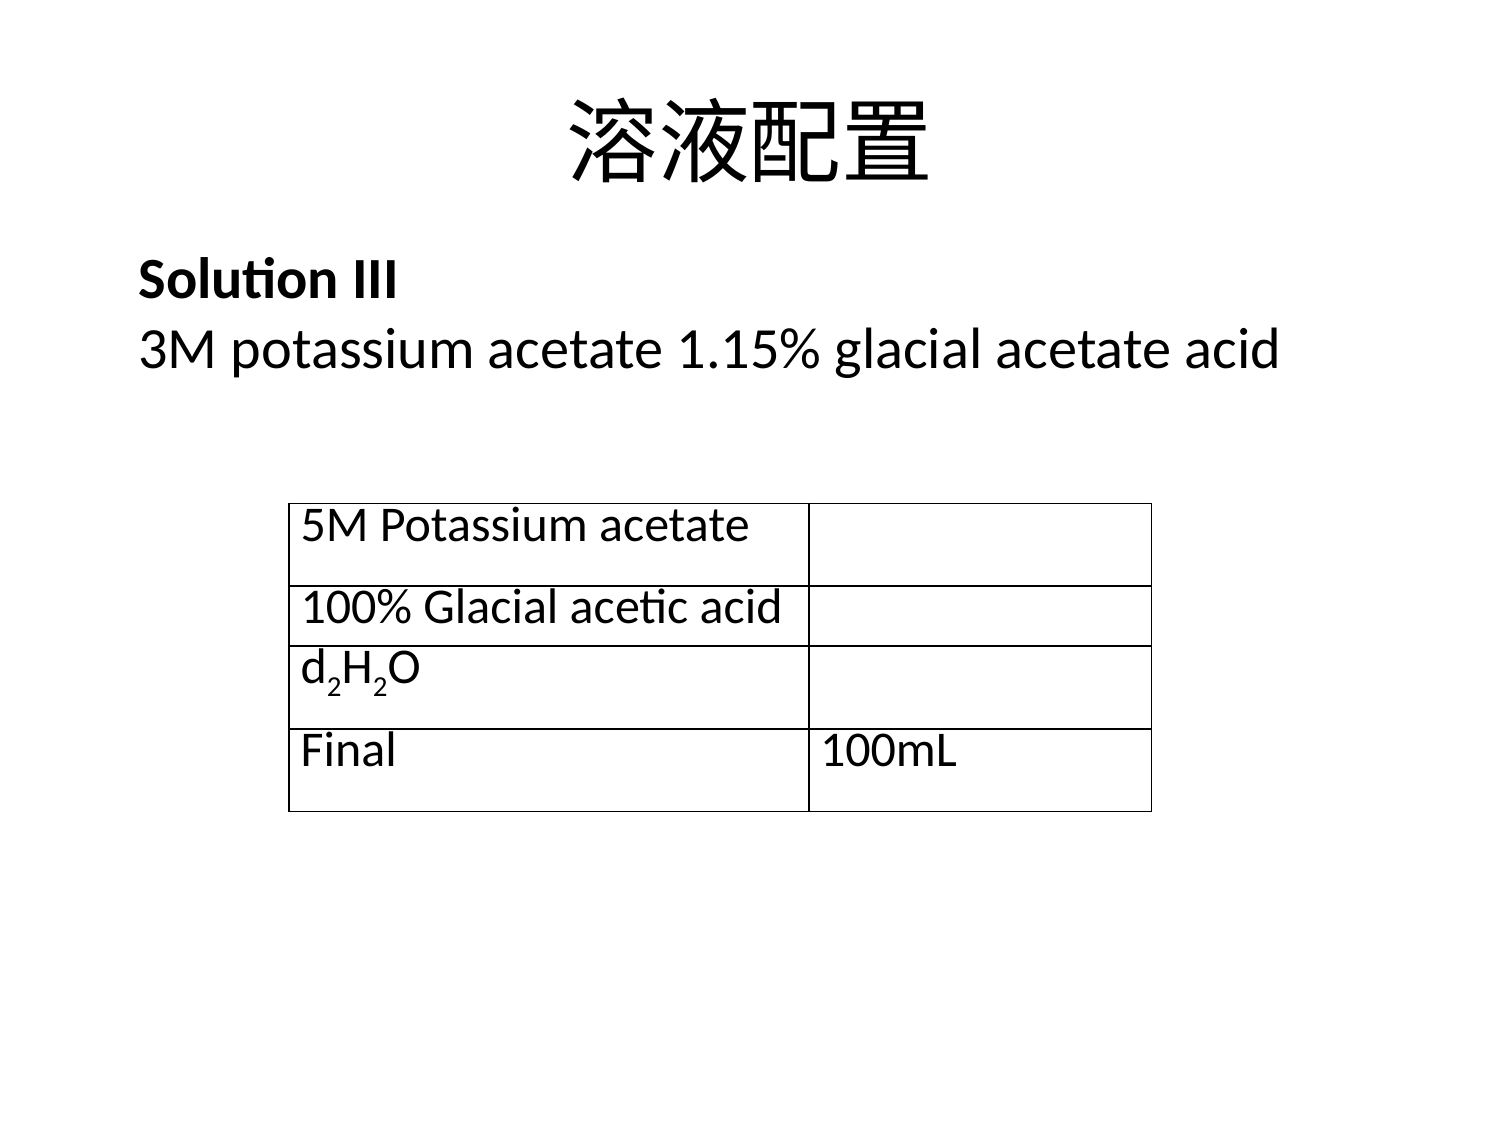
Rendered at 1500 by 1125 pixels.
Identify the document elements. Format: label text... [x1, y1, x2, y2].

table_cell d2H2O [290, 647, 808, 728]
table_header 5M Potassium acetate [290, 504, 808, 585]
table_cell 100mL [810, 730, 1151, 811]
table_cell [810, 647, 1151, 728]
table_header [810, 504, 1151, 585]
table_cell 100% Glacial acetic acid [290, 587, 808, 645]
table_cell [810, 587, 1151, 645]
text_box Solution III 3M potassium acetate 1.15% glacial acetate acid [123, 232, 1311, 388]
title 溶液配置 [75, 45, 1425, 233]
table_cell Final [290, 730, 808, 811]
